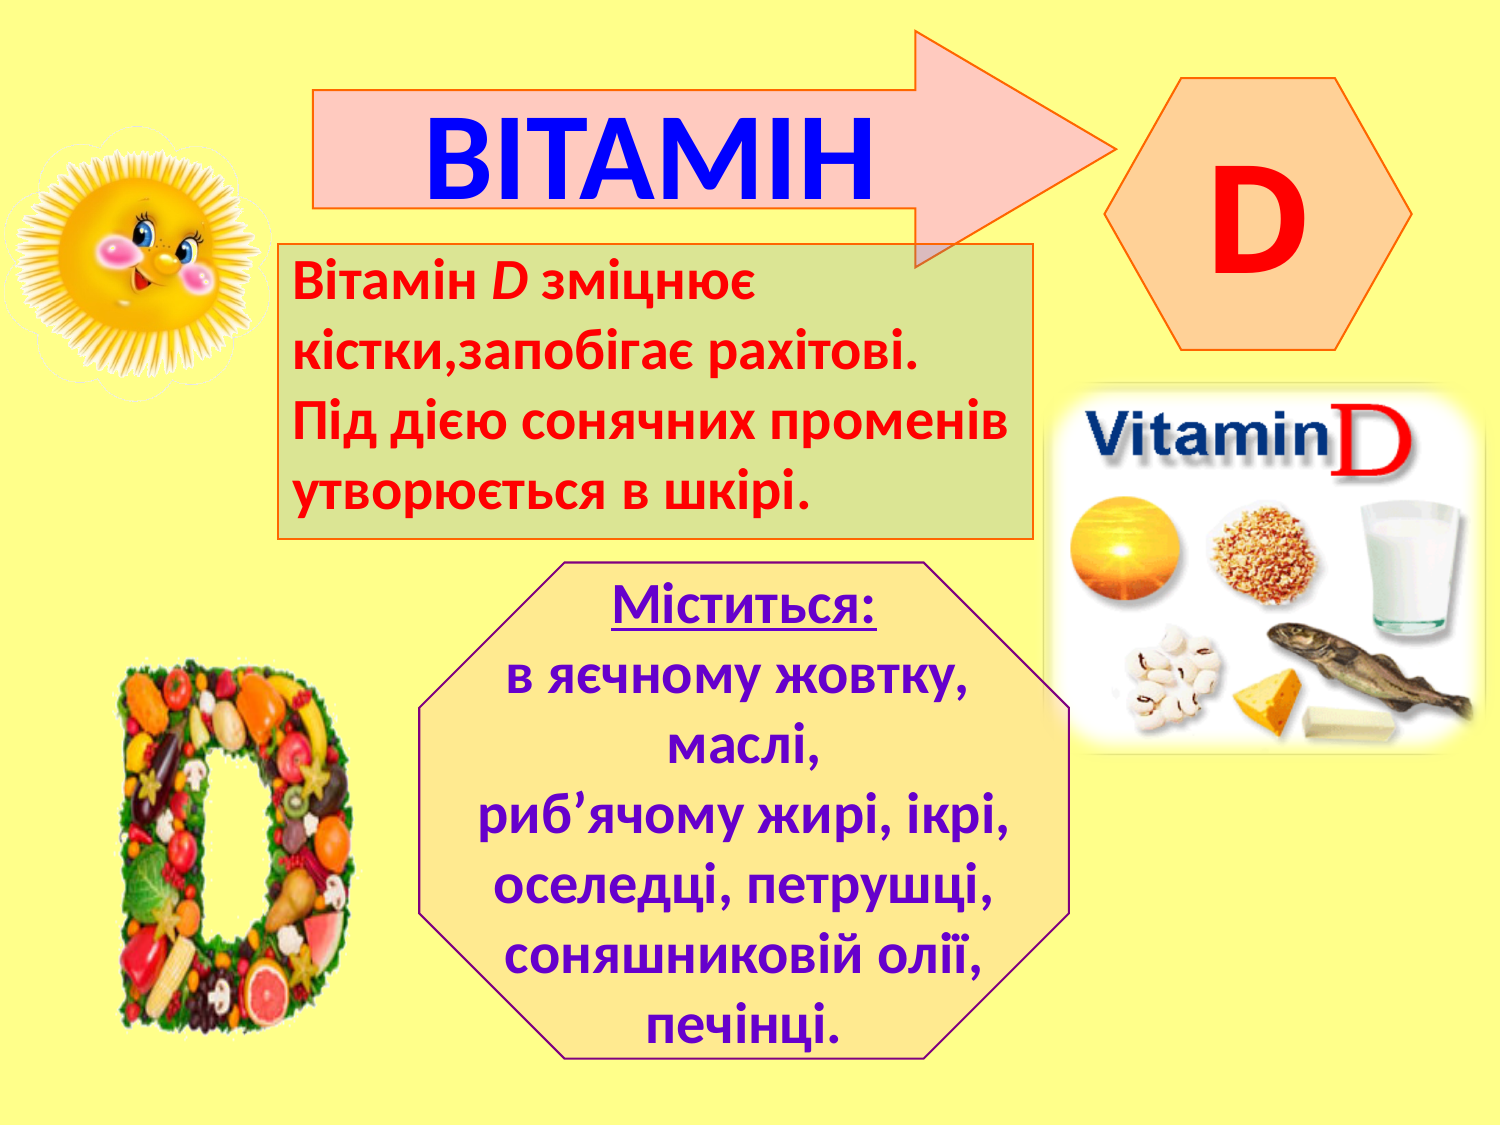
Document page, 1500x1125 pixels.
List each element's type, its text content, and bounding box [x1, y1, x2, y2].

text_box D [1104, 78, 1412, 350]
text_box Міститься: в яєчному жовтку, маслі, риб’ячому жирі, ікрі, оселедці, петрушці, соняшниковій олії, печінці. [473, 562, 1069, 1059]
text_box Вітамін D зміцнює кістки,запобігає рахітові. Під дією сонячних променів утворюється в шкірі. [277, 233, 1034, 589]
text_box ВІТАМІН [312, 30, 1117, 233]
picture [0, 125, 278, 404]
picture [1033, 373, 1496, 764]
picture [0, 621, 469, 1083]
